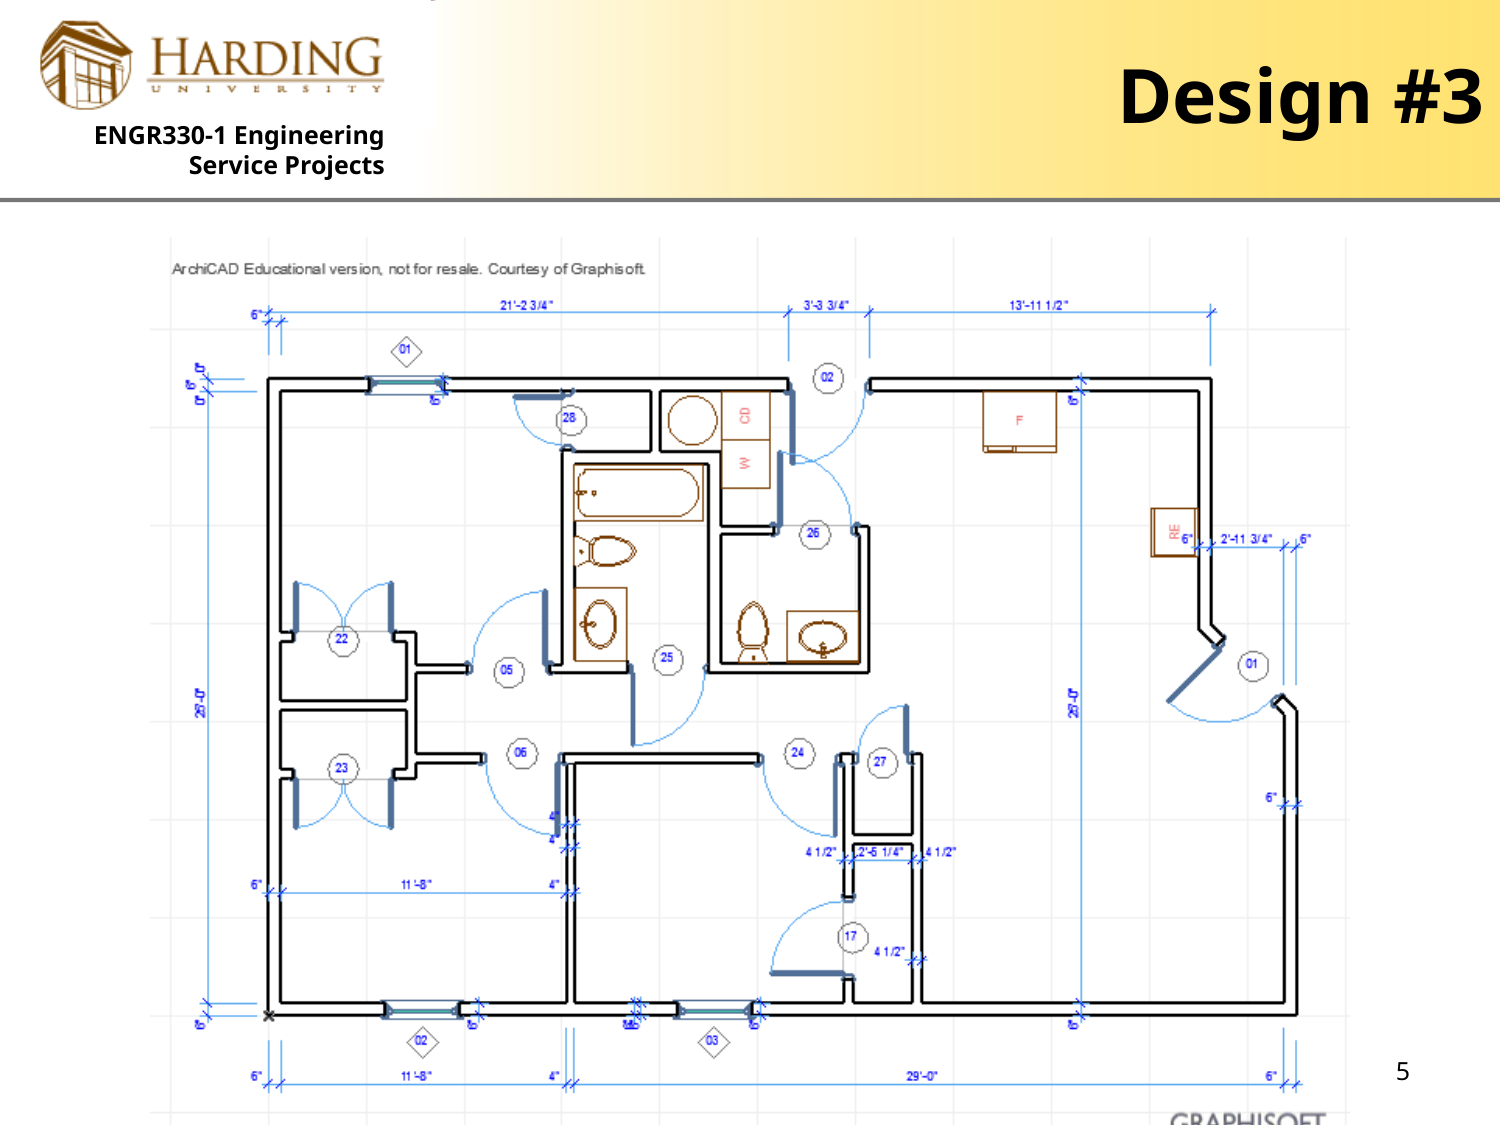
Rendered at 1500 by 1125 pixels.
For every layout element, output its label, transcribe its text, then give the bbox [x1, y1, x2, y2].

slide_number 5 [1354, 1042, 1425, 1103]
title Design #3 [399, 0, 1500, 188]
picture [0, 0, 399, 129]
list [149, 236, 1351, 1125]
